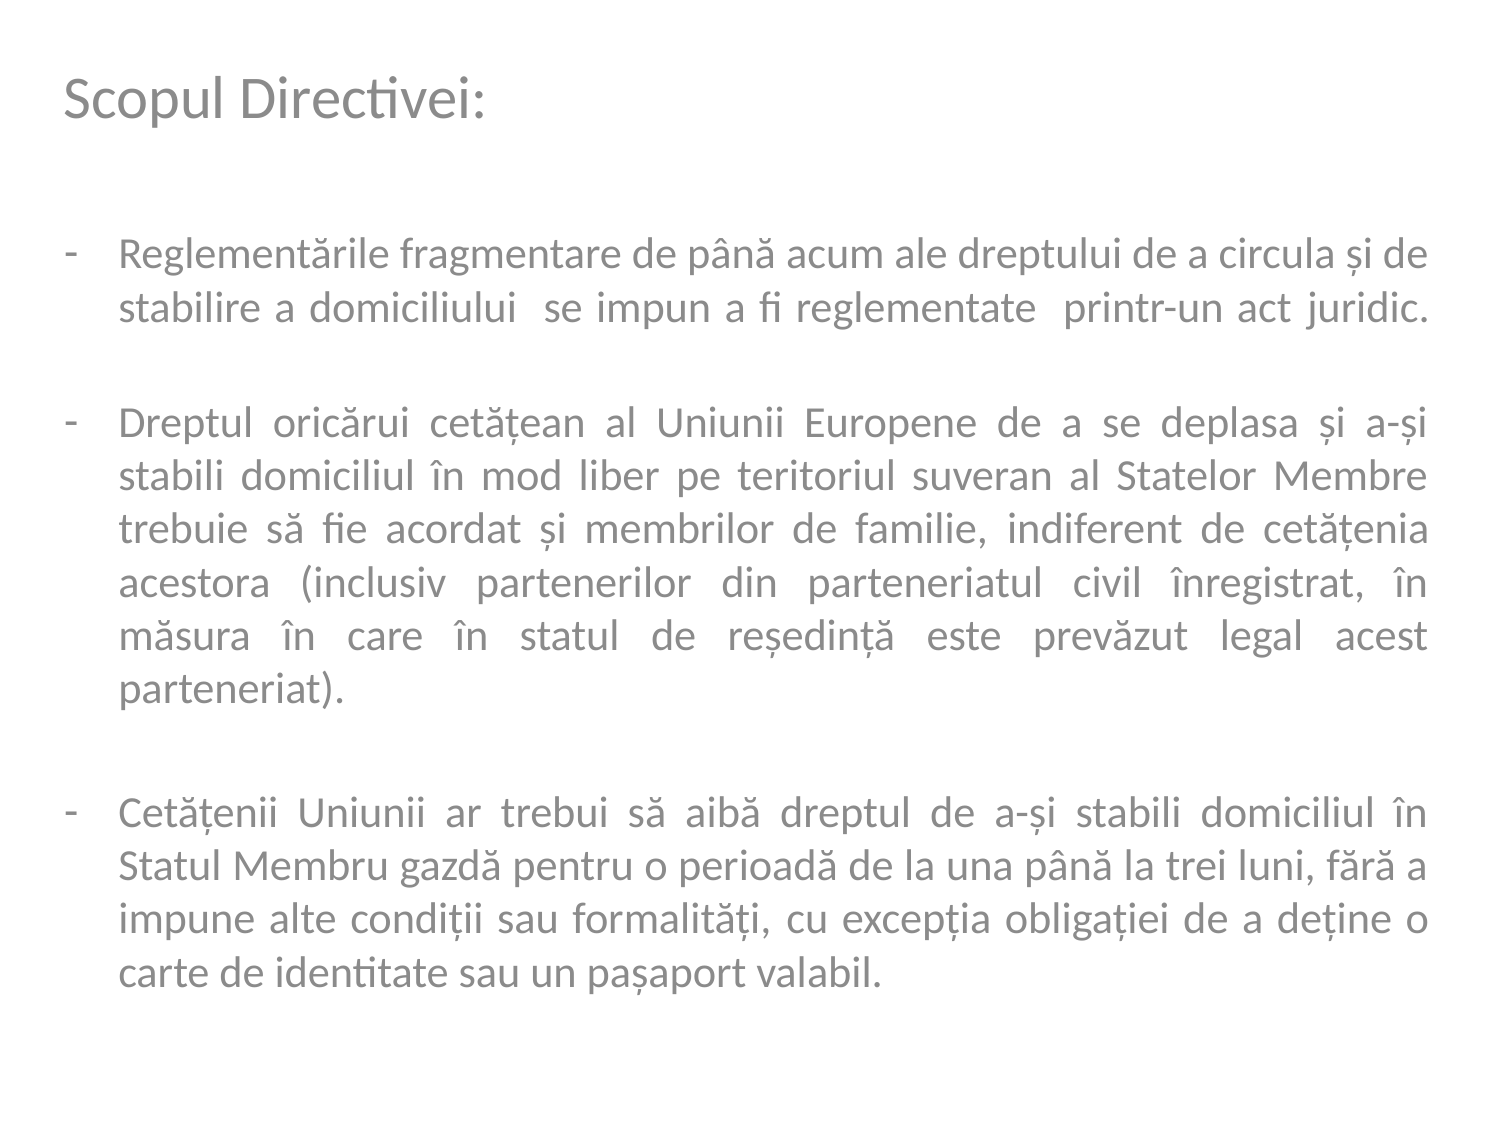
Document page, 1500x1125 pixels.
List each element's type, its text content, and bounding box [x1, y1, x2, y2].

subtitle Scopul Directivei: Reglementările fragmentare de până acum ale dreptului de a circula și de stabilire a domiciliului se impun a fi reglementate printr-un act juridic. Dreptul oricărui cetățean al Uniunii Europene de a se deplasa și a-și stabili domiciliul în mod liber pe teritoriul suveran al Statelor Membre trebuie să fie acordat și membrilor de familie, indiferent de cetățenia acestora (inclusiv partenerilor din parteneriatul civil înregistrat, în măsura în care în statul de reședință este prevăzut legal acest parteneriat). Cetățenii Uniunii ar trebui să aibă dreptul de a-și stabili domiciliul în Statul Membru gazdă pentru o perioadă de la una până la trei luni, fără a impune alte condiții sau formalități, cu excepția obligației de a deține o carte de identitate sau un pașaport valabil. [48, 50, 1446, 1063]
